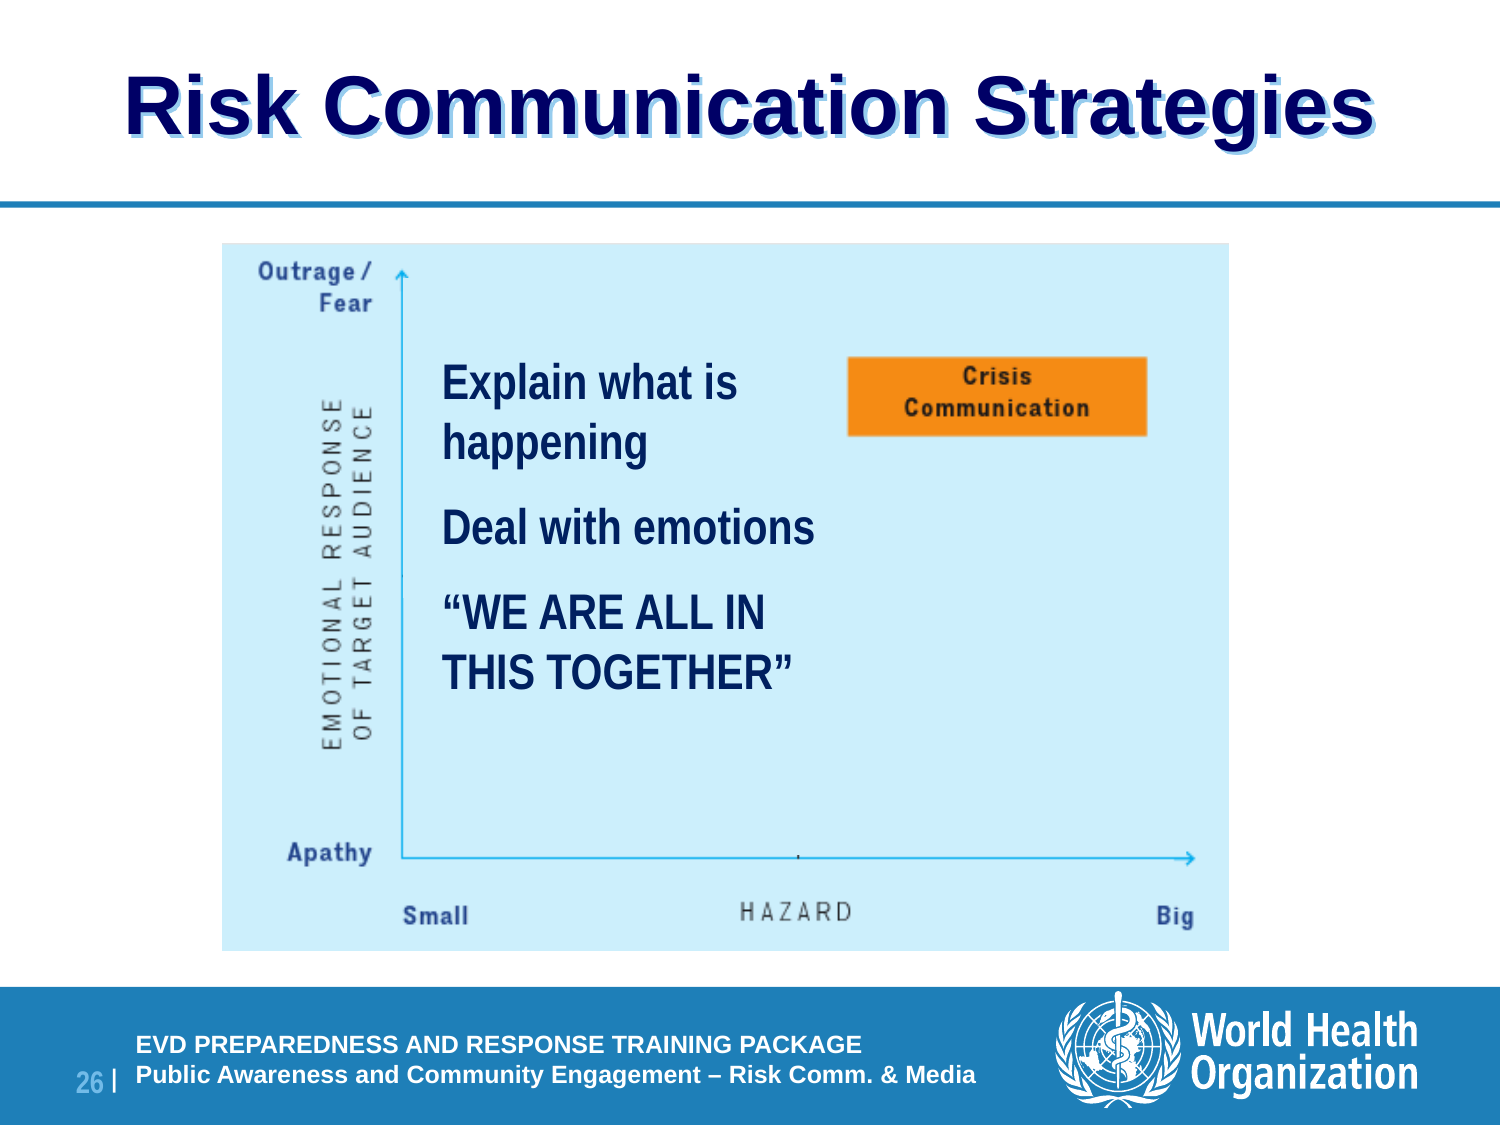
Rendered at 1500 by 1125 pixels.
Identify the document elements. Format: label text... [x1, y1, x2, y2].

picture [222, 243, 1229, 952]
title Risk Communication Strategies [0, 0, 1500, 204]
